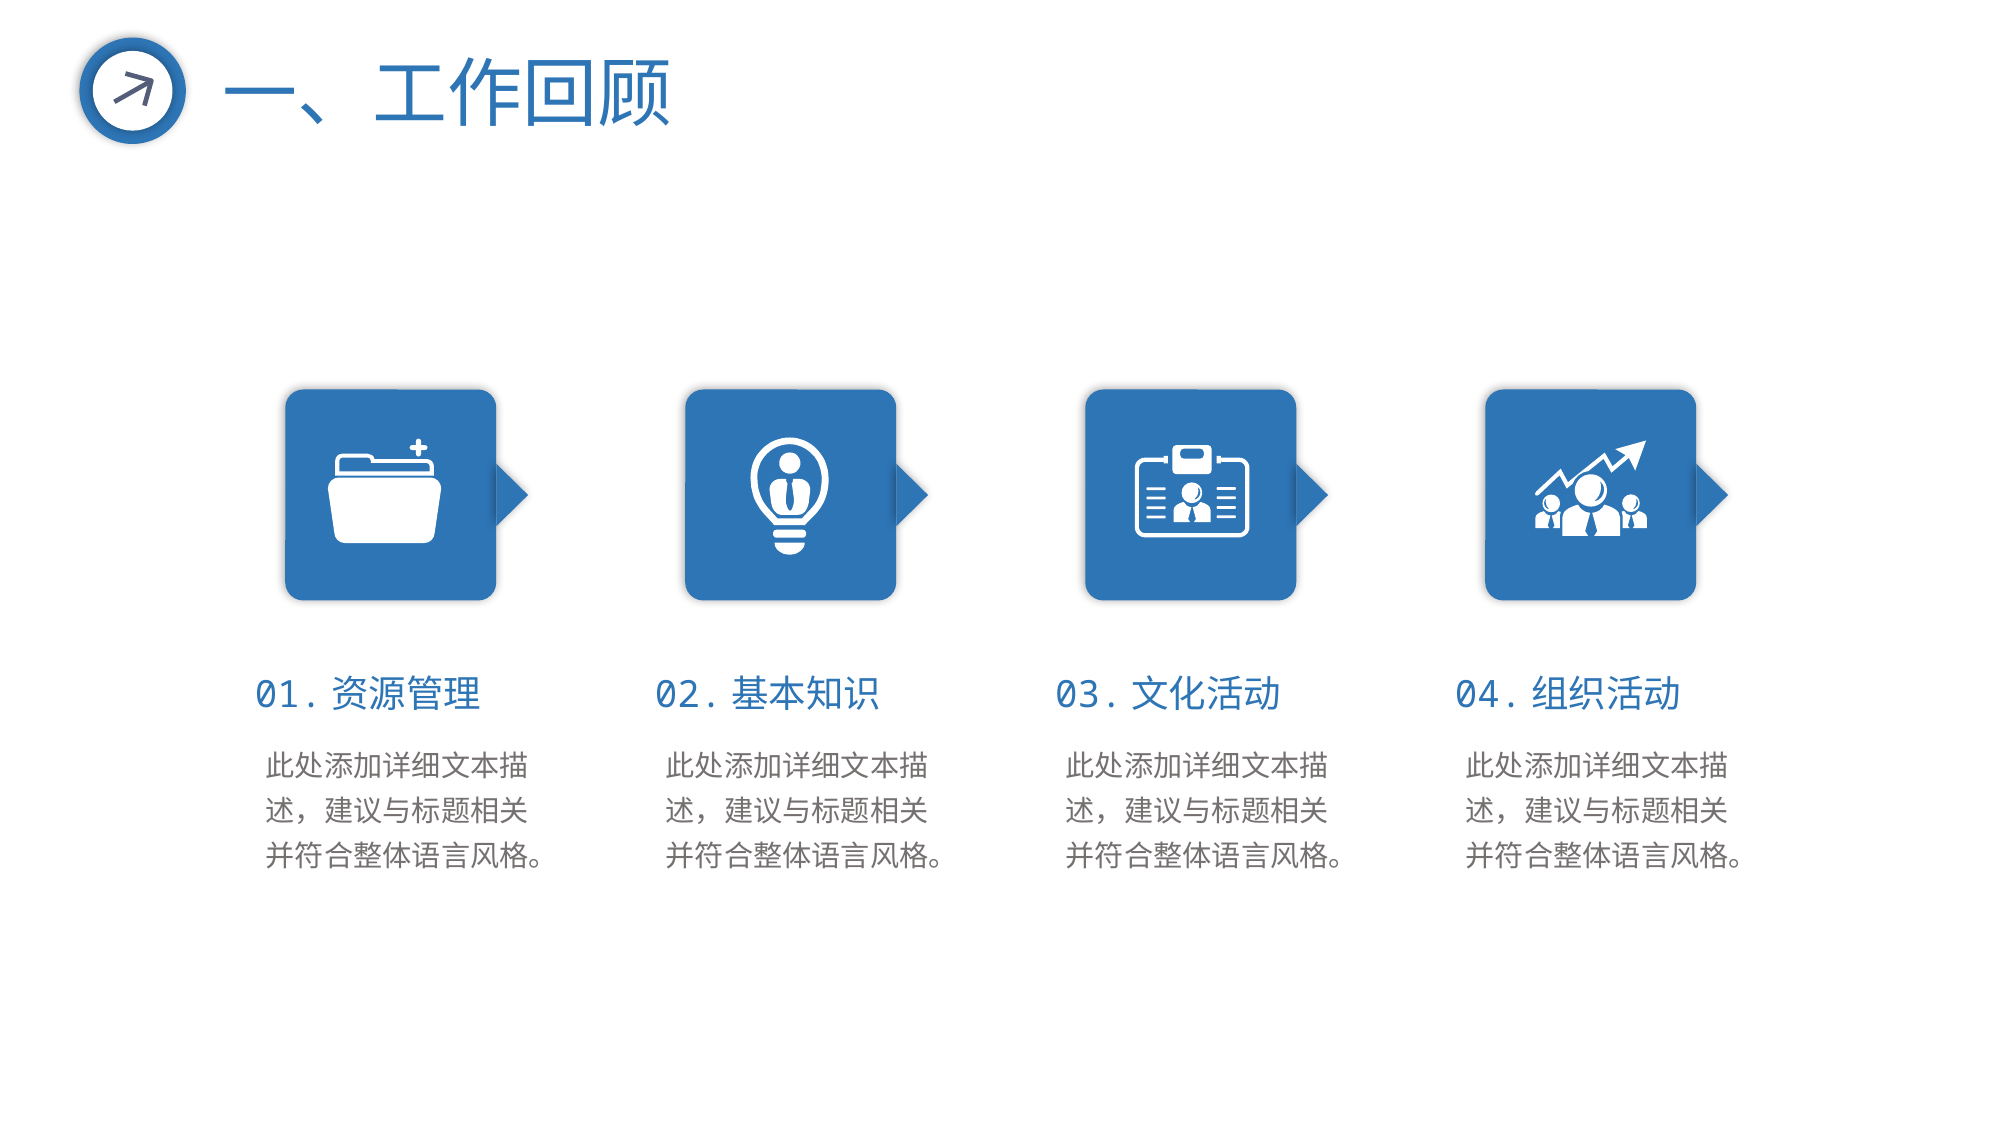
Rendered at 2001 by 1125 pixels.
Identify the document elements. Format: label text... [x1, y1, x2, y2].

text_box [650, 662, 972, 882]
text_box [285, 389, 528, 601]
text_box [79, 37, 186, 144]
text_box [1450, 662, 1772, 882]
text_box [1050, 662, 1372, 882]
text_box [1485, 389, 1728, 601]
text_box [1085, 389, 1329, 601]
text_box 一、工作回顾 [207, 37, 1060, 143]
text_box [250, 662, 572, 882]
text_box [685, 389, 928, 601]
